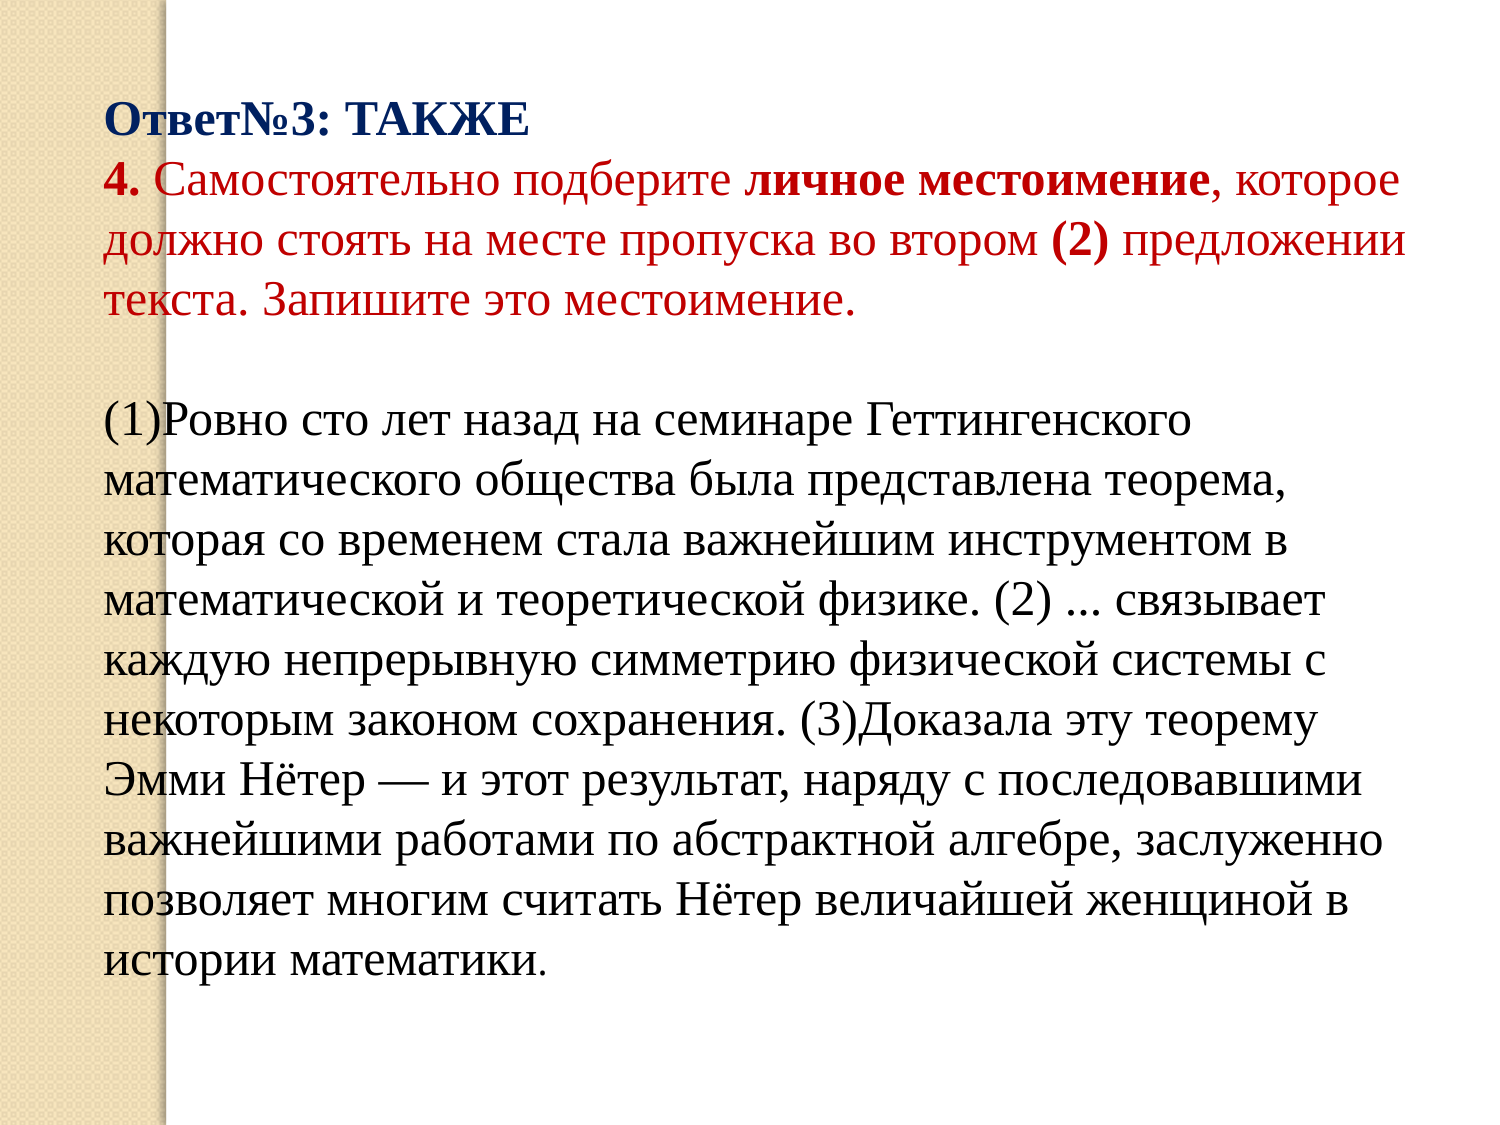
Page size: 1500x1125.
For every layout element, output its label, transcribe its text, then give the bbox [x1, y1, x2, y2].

text_box Ответ№3: ТАКЖЕ 4. Самостоятельно подберите личное местоимение, которое должно стоять на месте пропуска во втором (2) предложении текста. Запишите это местоимение. (1)Ровно сто лет назад на семинаре Геттингенского математического общества была представлена теорема, которая со временем стала важнейшим инструментом в математической и теоретической физике. (2) ... связывает каждую непрерывную симметрию физической системы с некоторым законом сохранения. (3)Доказала эту теорему Эмми Нётер — и этот результат, наряду с последовавшими важнейшими работами по абстрактной алгебре, заслуженно позволяет многим считать Нётер величайшей женщиной в истории математики. [88, 78, 1424, 993]
